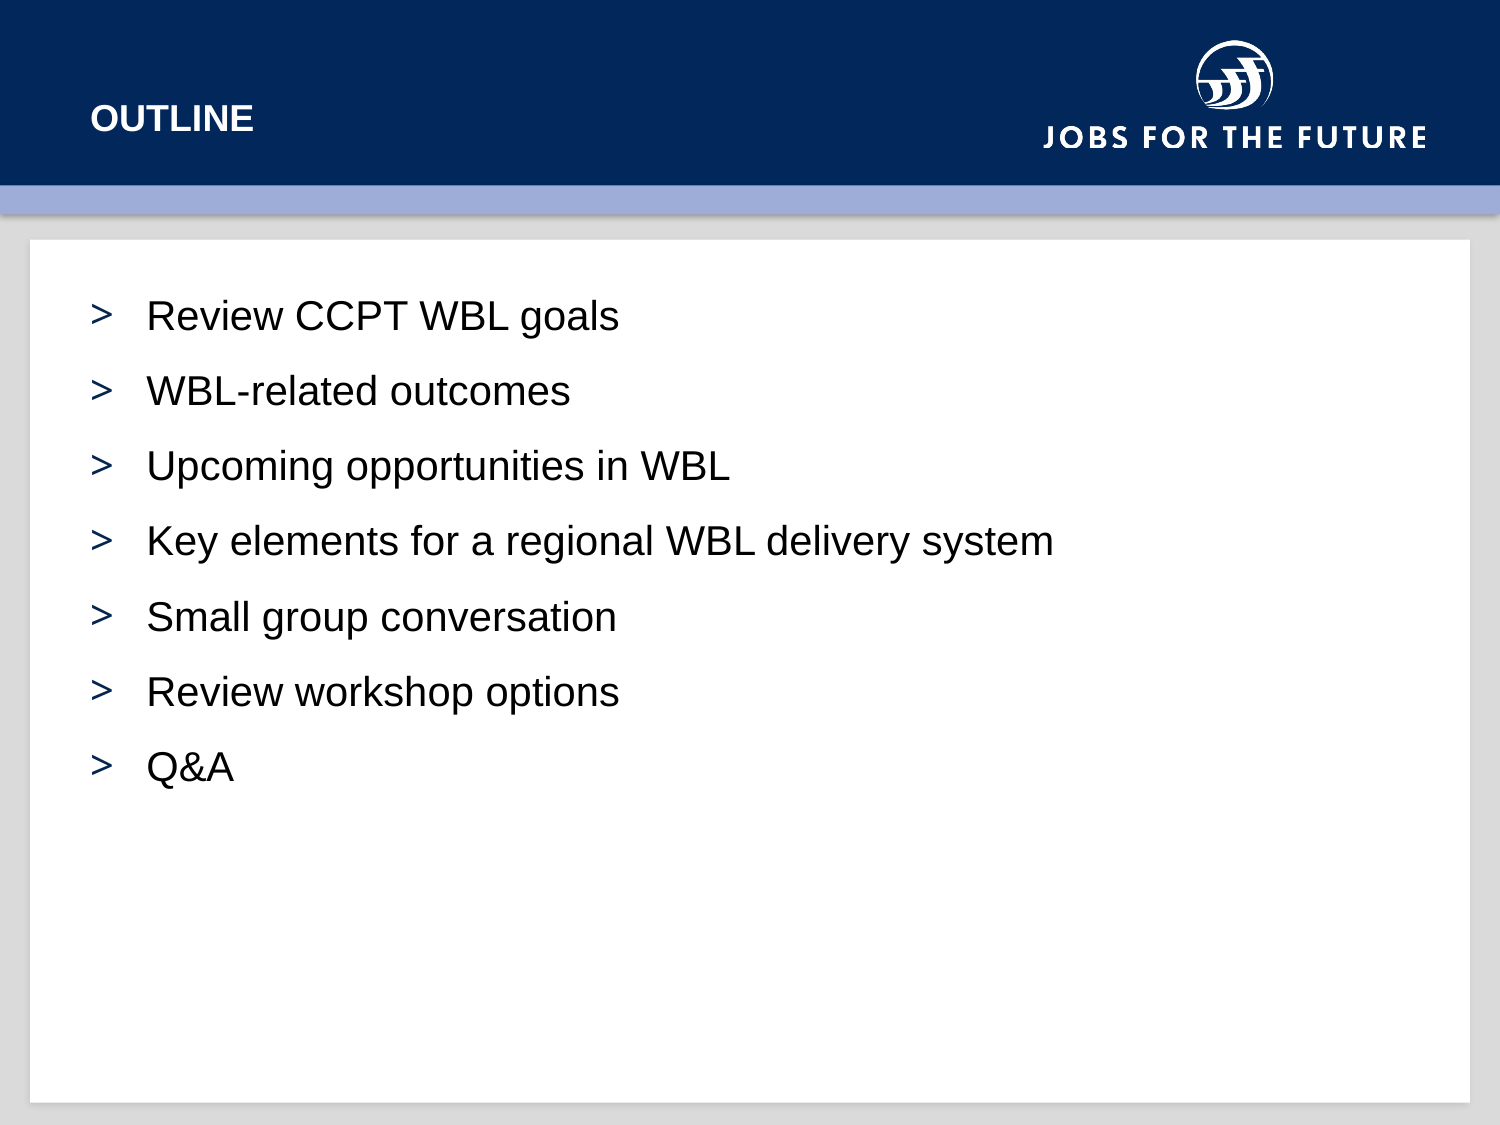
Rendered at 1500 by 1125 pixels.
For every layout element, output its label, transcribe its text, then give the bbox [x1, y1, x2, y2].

list Review CCPT WBL goals WBL-related outcomes Upcoming opportunities in WBL Key elements for a regional WBL delivery system Small group conversation Review workshop options Q&A [75, 281, 1425, 1041]
title Outline [75, 45, 1013, 188]
